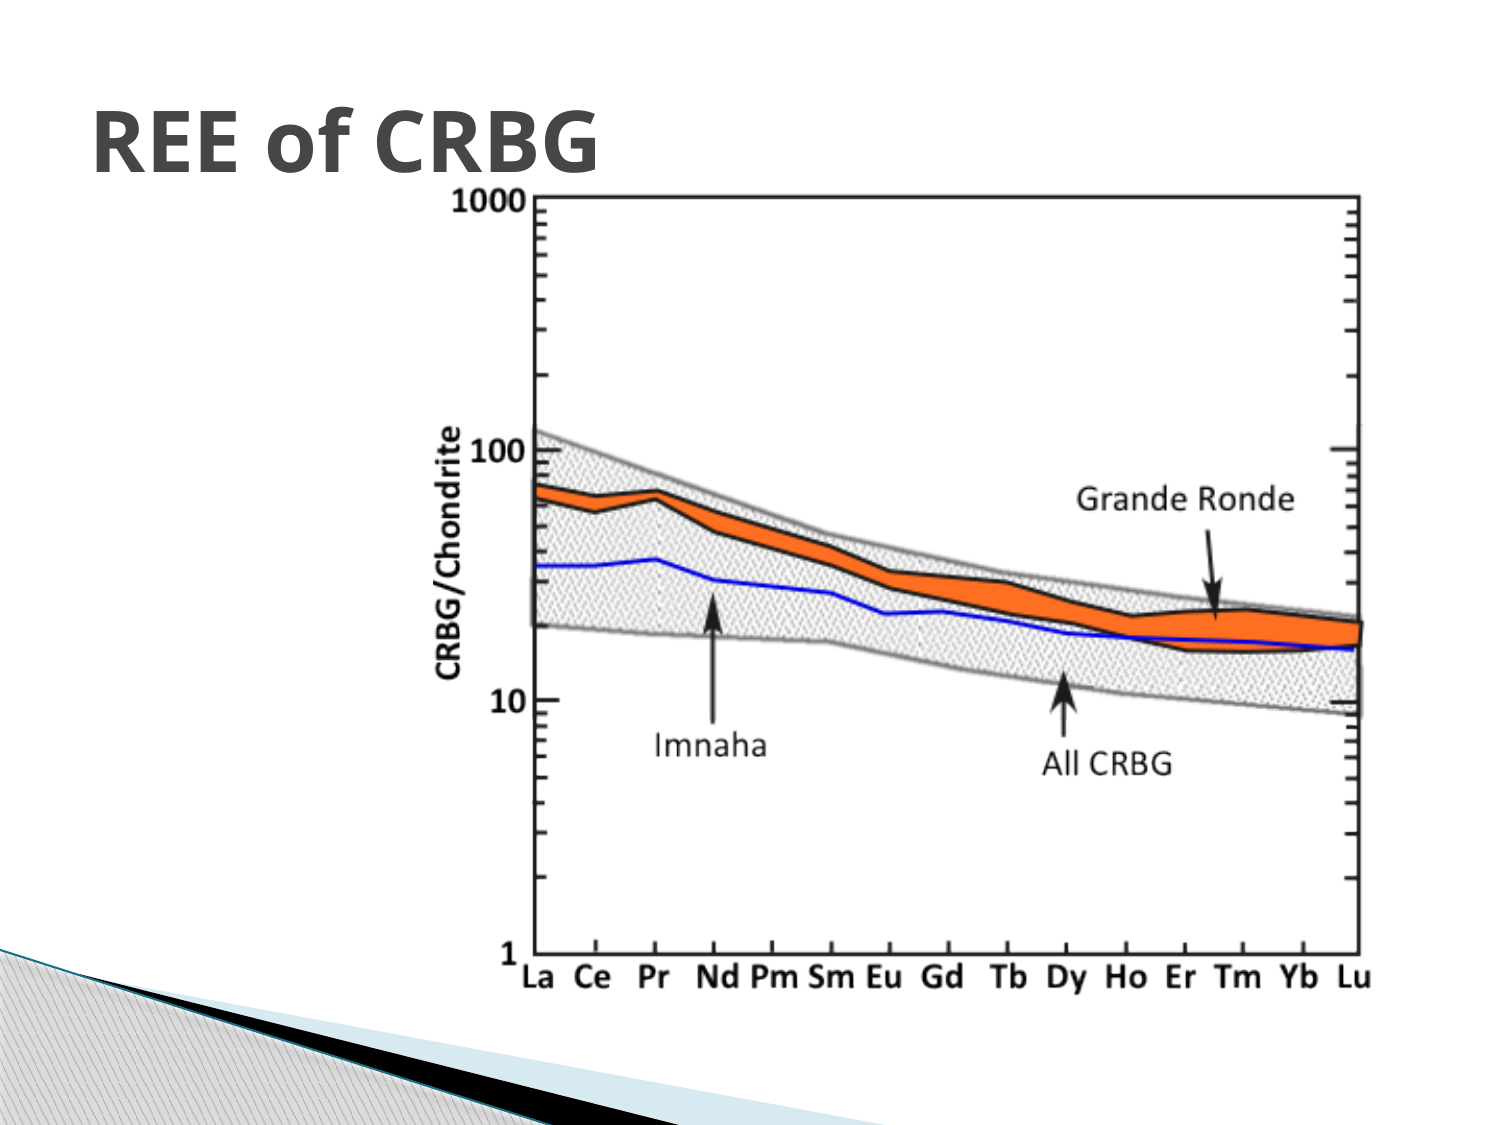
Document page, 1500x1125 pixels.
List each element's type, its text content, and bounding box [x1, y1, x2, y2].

picture [432, 175, 1386, 999]
title REE of CRBG [75, 45, 1425, 233]
